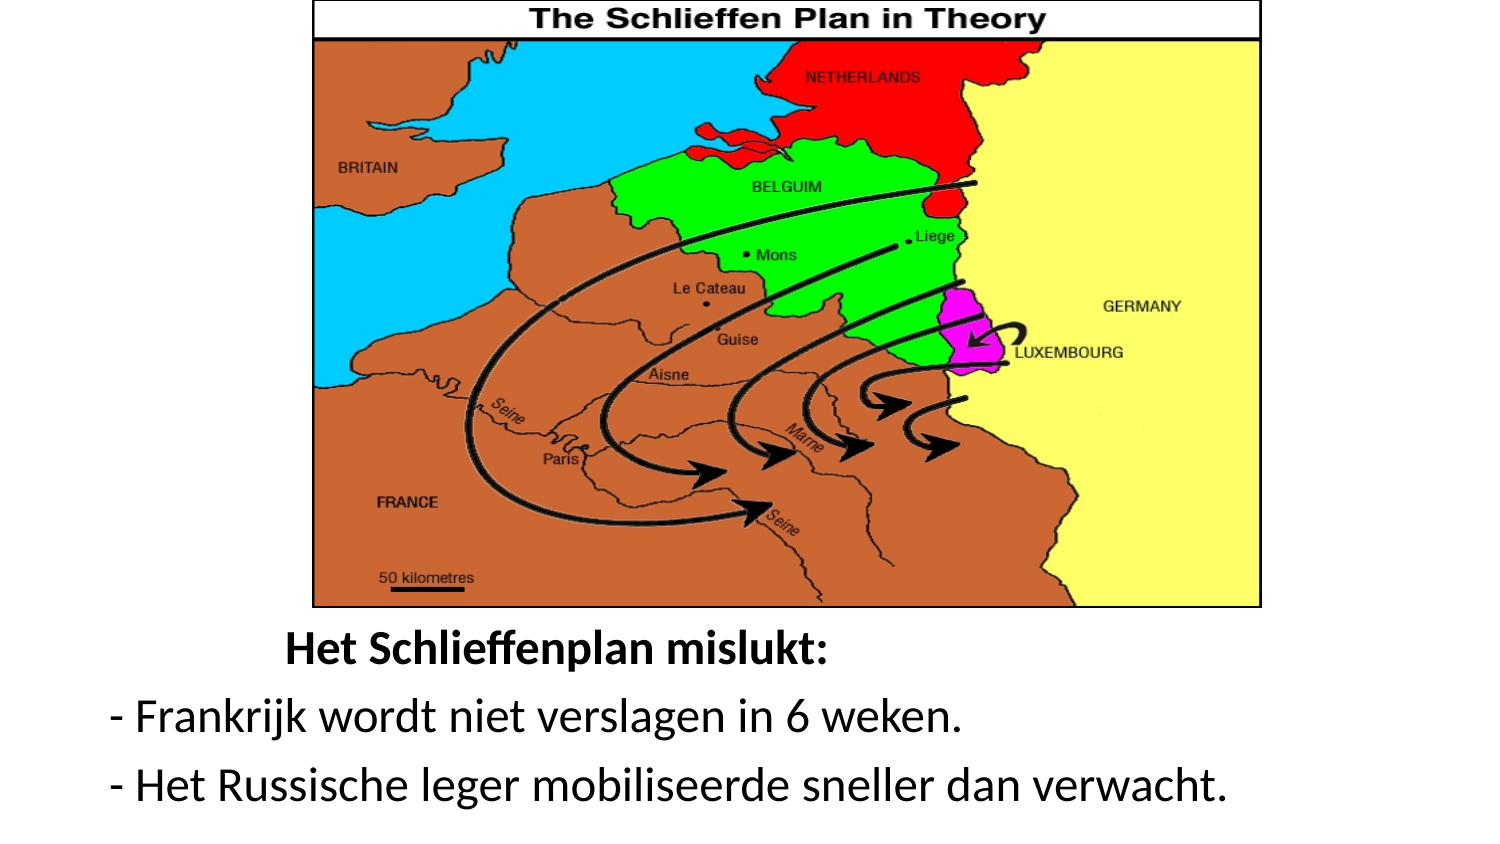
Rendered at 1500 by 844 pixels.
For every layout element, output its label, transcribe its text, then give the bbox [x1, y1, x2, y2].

picture [312, 0, 1262, 609]
list Het Schlieffenplan mislukt: - Frankrijk wordt niet verslagen in 6 weken. - Het Russische leger mobiliseerde sneller dan verwacht. [94, 608, 1500, 821]
